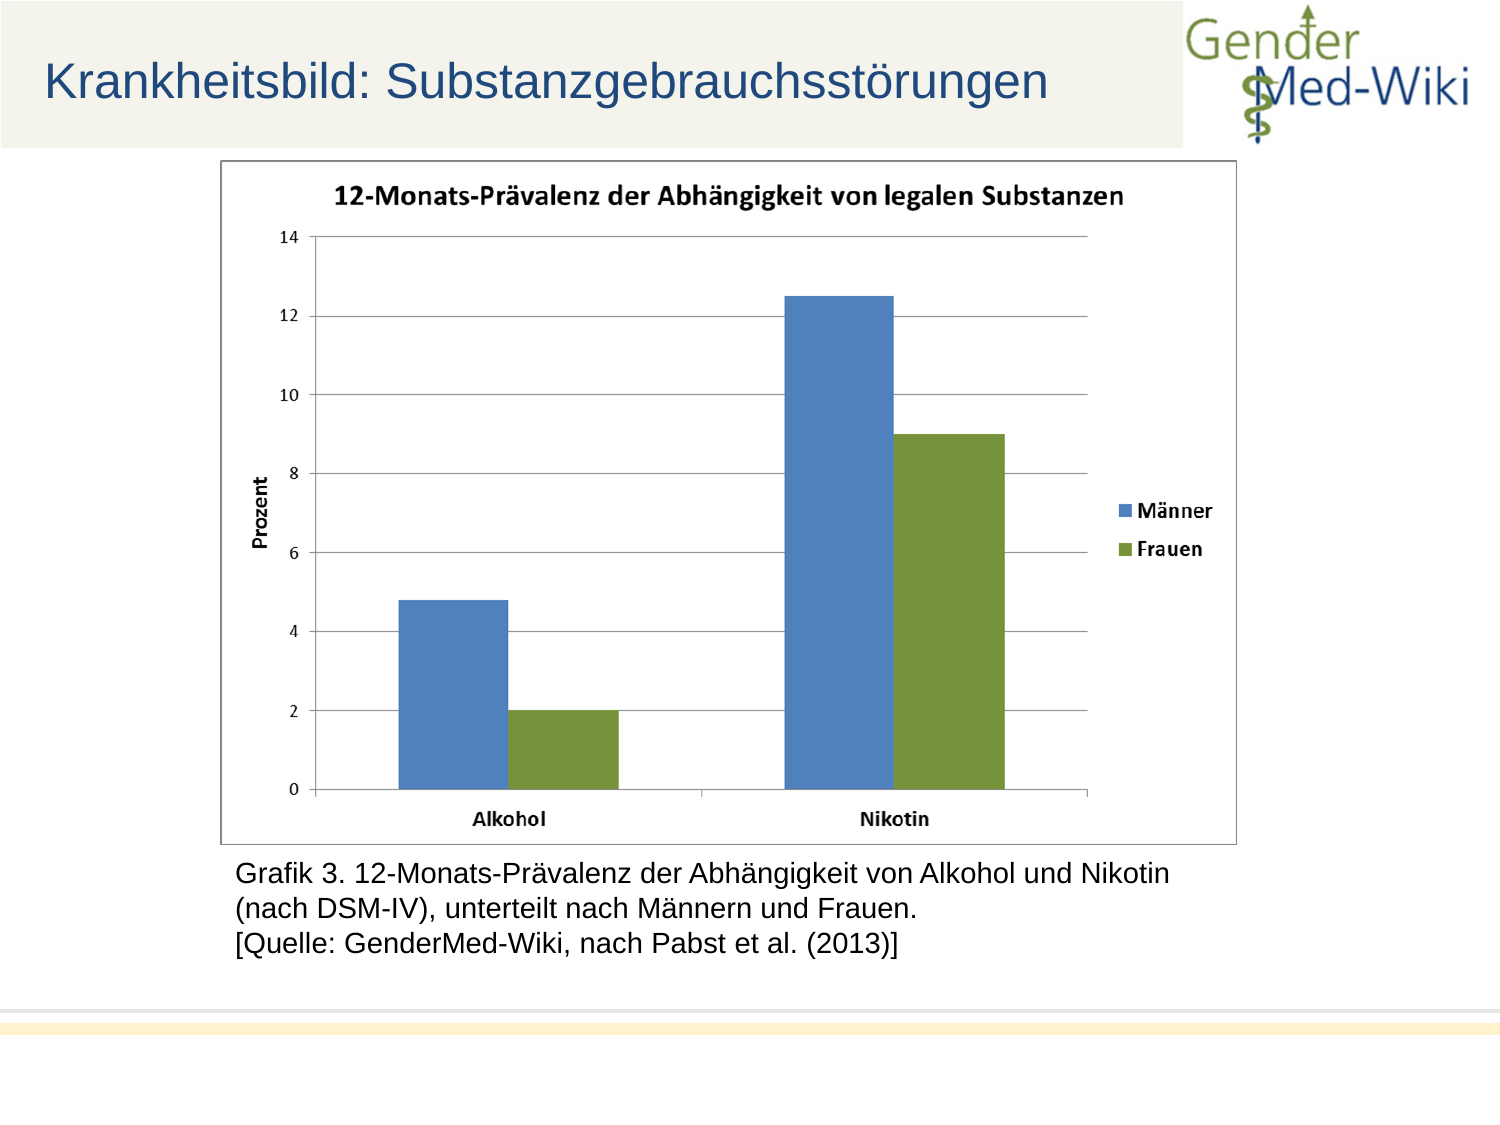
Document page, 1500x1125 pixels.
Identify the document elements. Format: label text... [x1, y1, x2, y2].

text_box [220, 160, 1237, 969]
picture [1183, 0, 1471, 149]
text_box Krankheitsbild: Substanzgebrauchsstörungen [29, 40, 1164, 116]
